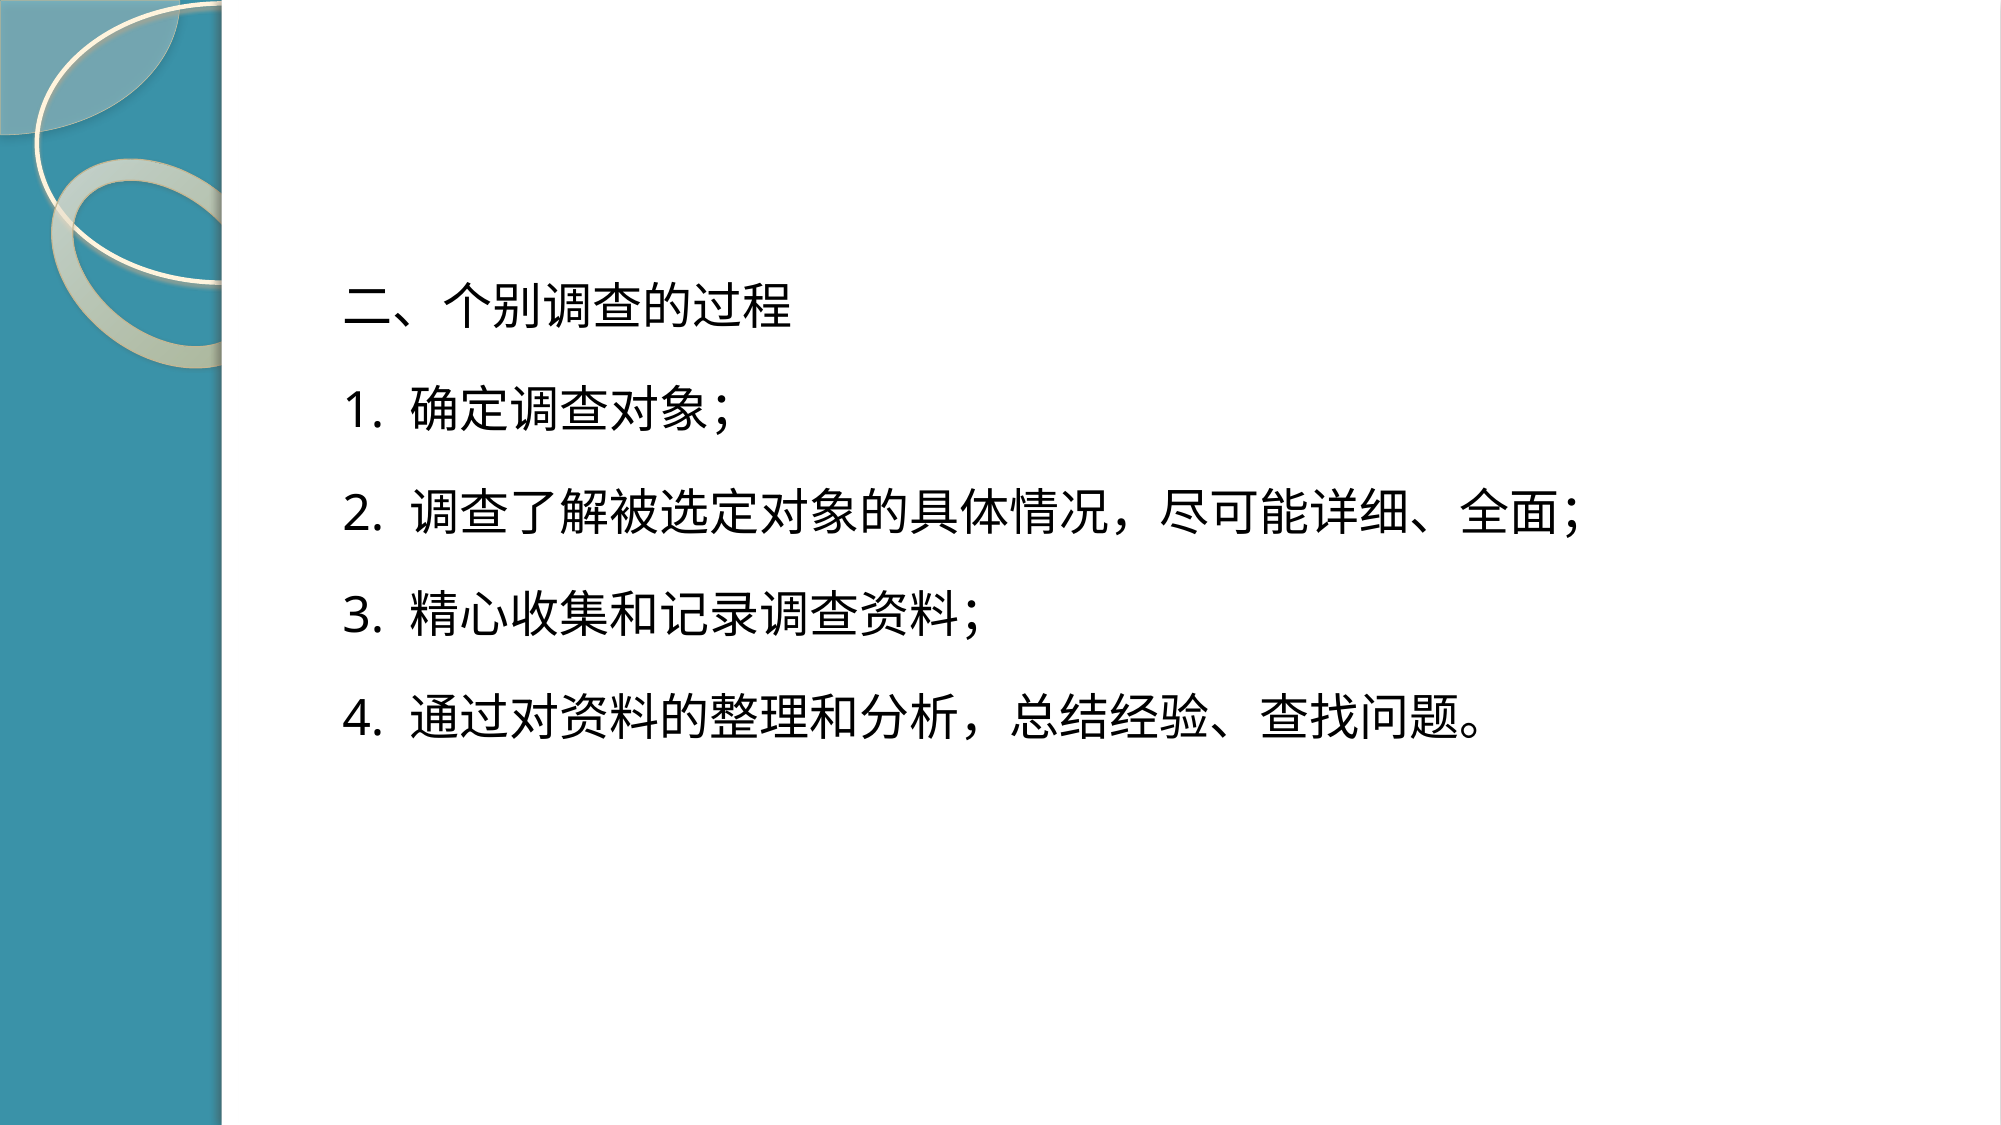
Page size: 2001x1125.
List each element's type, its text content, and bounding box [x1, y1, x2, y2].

list 二、个别调查的过程 1. 确定调查对象； 2. 调查了解被选定对象的具体情况，尽可能详细、全面； 3. 精心收集和记录调查资料； 4. 通过对资料的整理和分析，总结经验、查找问题。 [313, 237, 1954, 1025]
